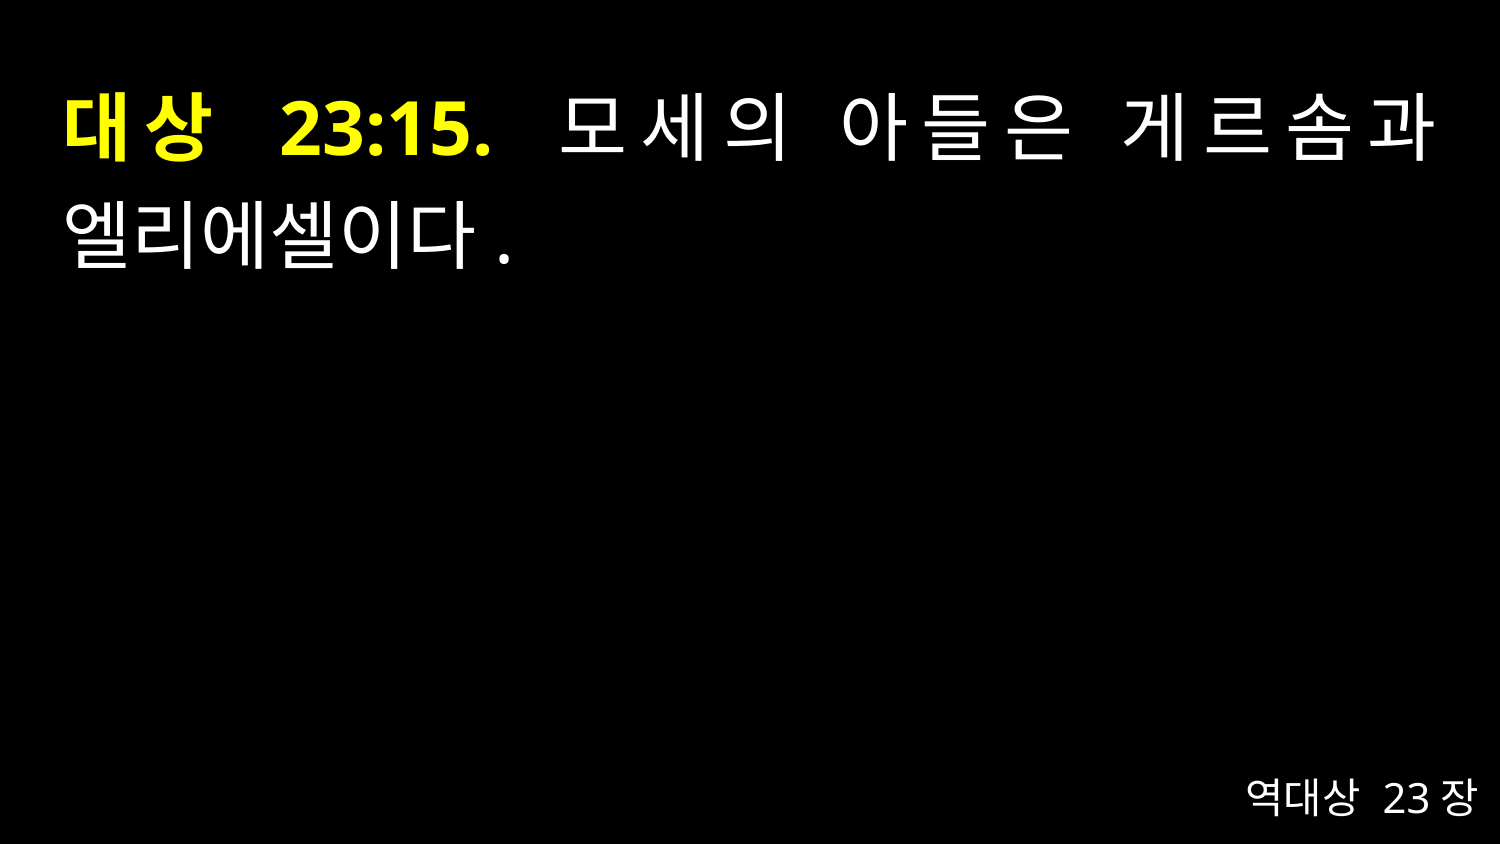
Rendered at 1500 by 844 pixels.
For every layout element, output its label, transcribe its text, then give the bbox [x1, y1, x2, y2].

title 대상 23:15. 모세의 아들은 게르솜과 엘리에셀이다. [0, 0, 1500, 844]
subtitle 역대상 23장 [916, 770, 1500, 844]
